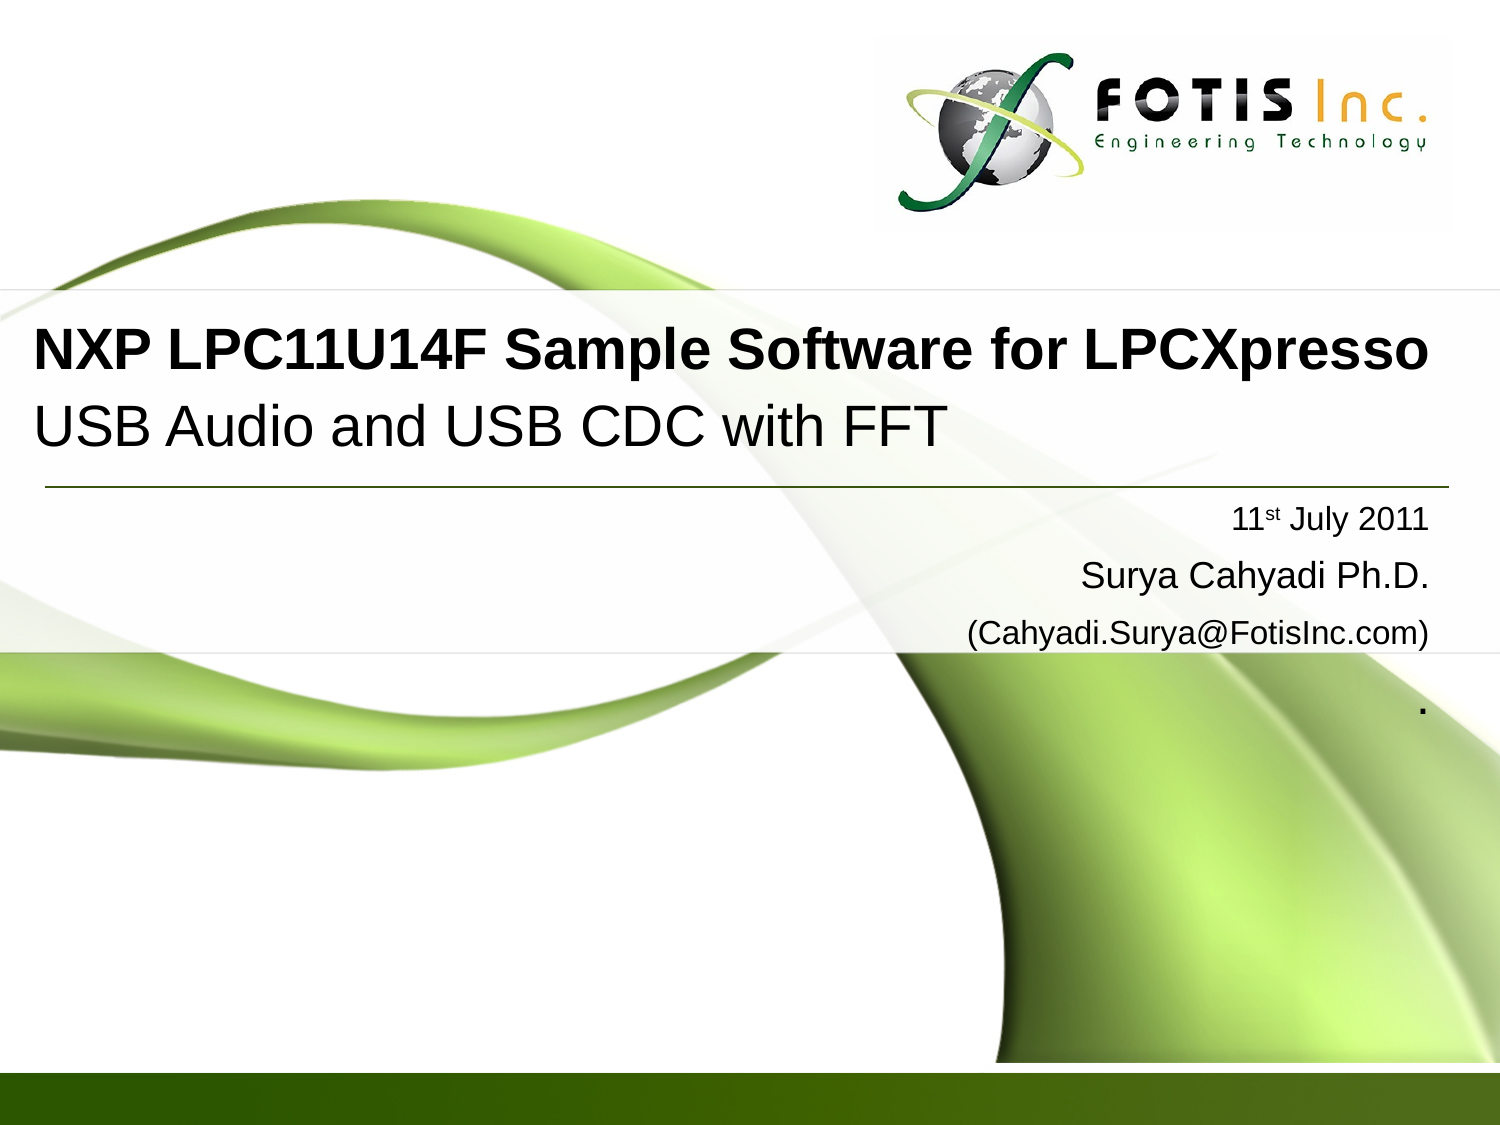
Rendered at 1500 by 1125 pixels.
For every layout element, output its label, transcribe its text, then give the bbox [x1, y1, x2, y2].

picture [0, 0, 1500, 1125]
title NXP LPC11U14F Sample Software for LPCXpresso USB Audio and USB CDC with FFT [32, 348, 1469, 466]
subtitle 11st July 2011 Surya Cahyadi Ph.D. (Cahyadi.Surya@FotisInc.com) . [810, 489, 1431, 639]
